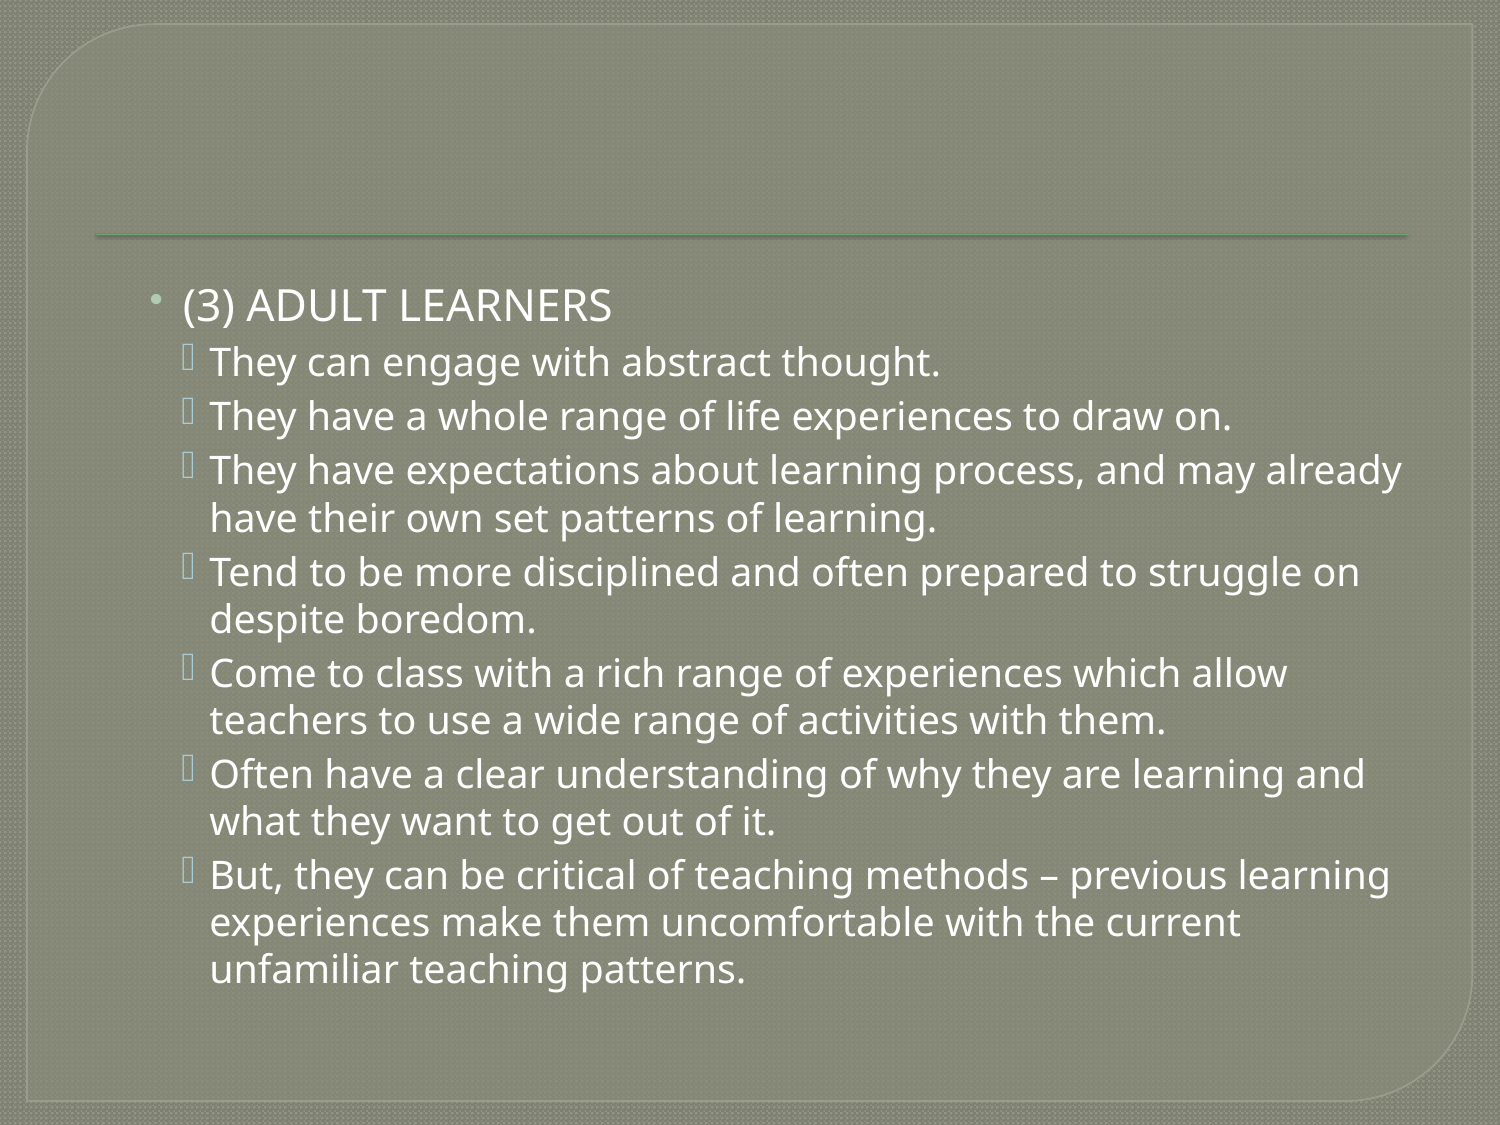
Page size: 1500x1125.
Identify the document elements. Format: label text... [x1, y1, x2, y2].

list (3) ADULT LEARNERS They can engage with abstract thought. They have a whole range of life experiences to draw on. They have expectations about learning process, and may already have their own set patterns of learning. Tend to be more disciplined and often prepared to struggle on despite boredom. Come to class with a rich range of experiences which allow teachers to use a wide range of activities with them. Often have a clear understanding of why they are learning and what they want to get out of it. But, they can be critical of teaching methods – previous learning experiences make them uncomfortable with the current unfamiliar teaching patterns. [75, 270, 1425, 1013]
